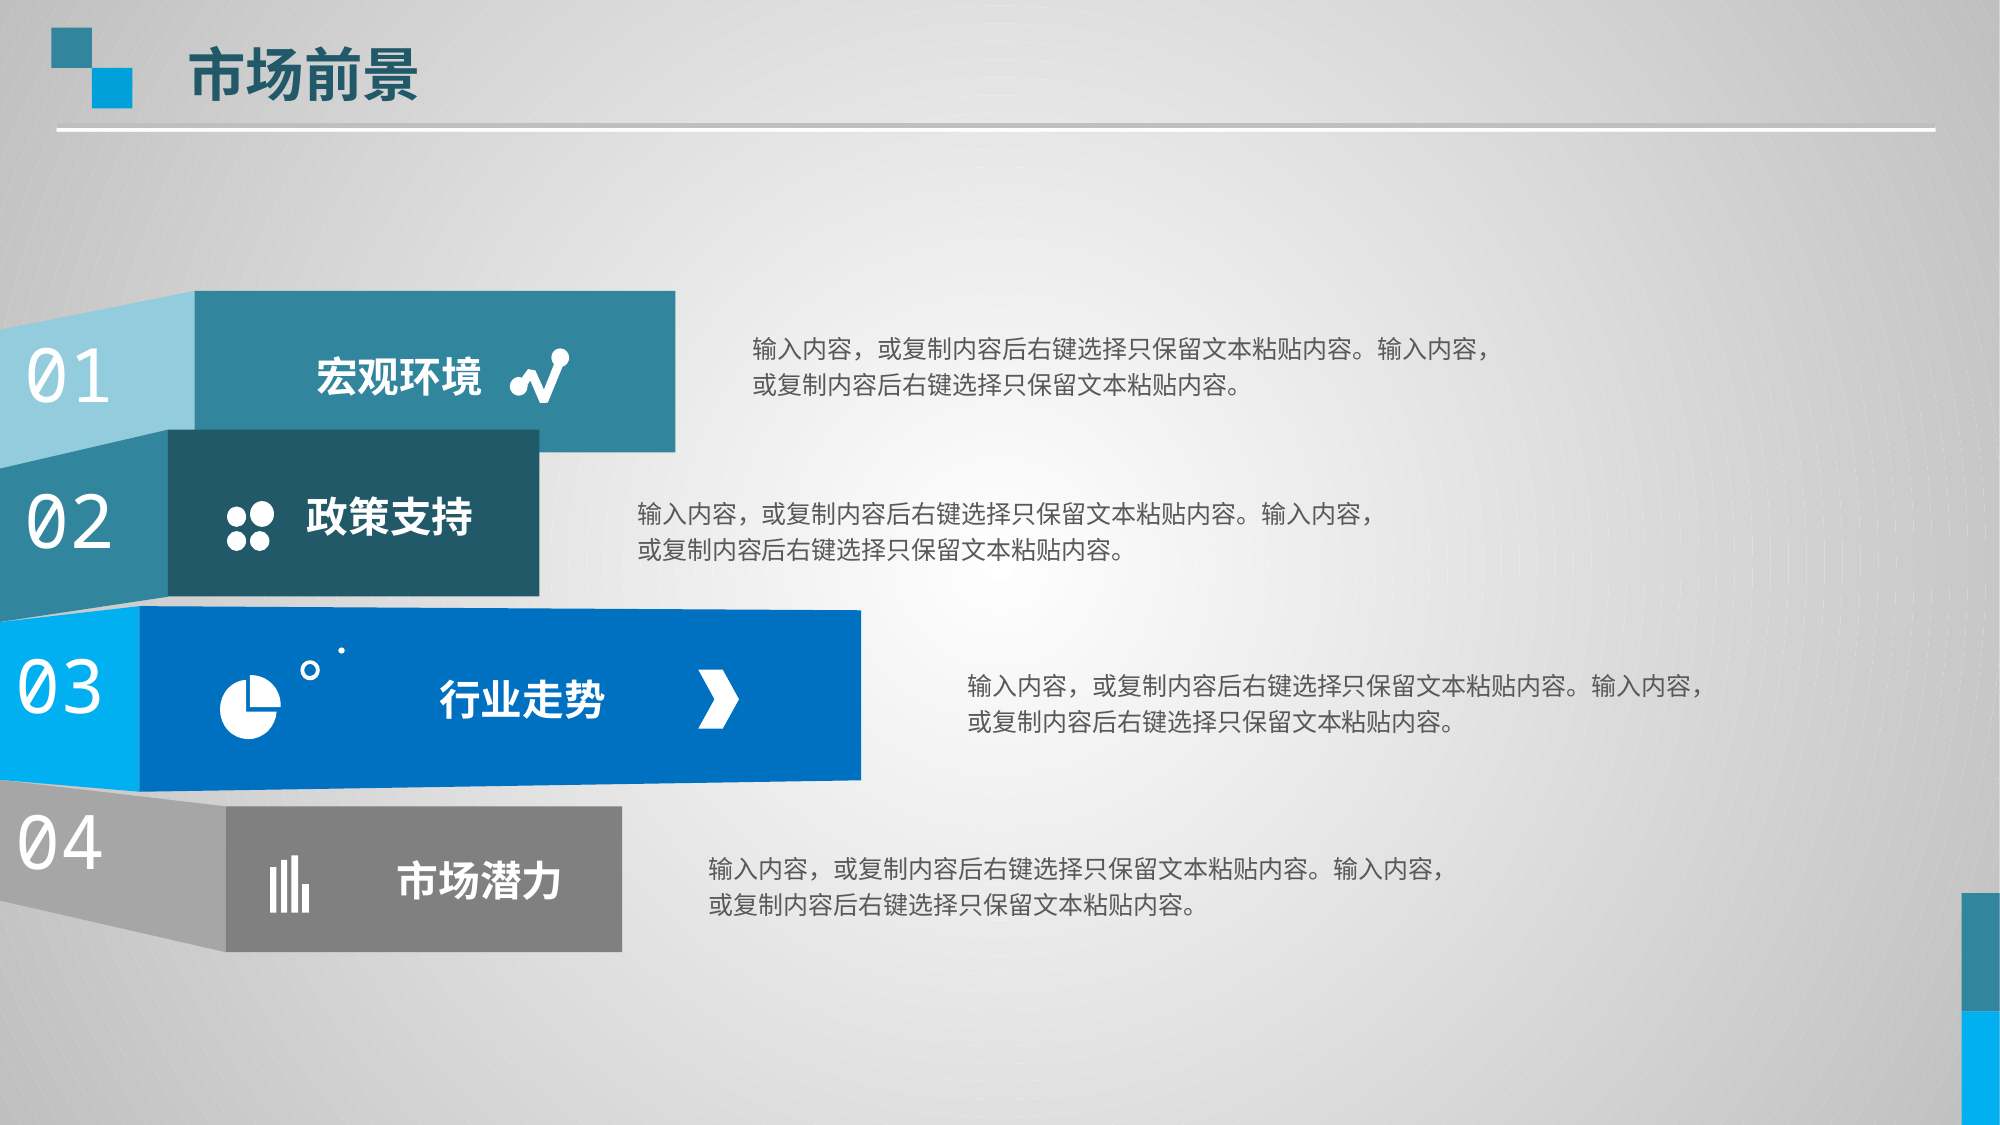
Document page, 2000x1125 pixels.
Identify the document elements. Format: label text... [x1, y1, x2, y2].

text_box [0, 779, 623, 953]
text_box 输入内容，或复制内容后右键选择只保留文本粘贴内容。输入内容，或复制内容后右键选择只保留文本粘贴内容。 [622, 485, 1402, 608]
text_box 市场前景 [173, 30, 611, 116]
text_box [0, 290, 676, 470]
text_box 输入内容，或复制内容后右键选择只保留文本粘贴内容。输入内容，或复制内容后右键选择只保留文本粘贴内容。 [952, 656, 1733, 780]
text_box 输入内容，或复制内容后右键选择只保留文本粘贴内容。输入内容，或复制内容后右键选择只保留文本粘贴内容。 [693, 839, 1474, 963]
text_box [0, 429, 540, 604]
text_box 输入内容，或复制内容后右键选择只保留文本粘贴内容。输入内容，或复制内容后右键选择只保留文本粘贴内容。 [737, 320, 1518, 443]
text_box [0, 605, 862, 792]
